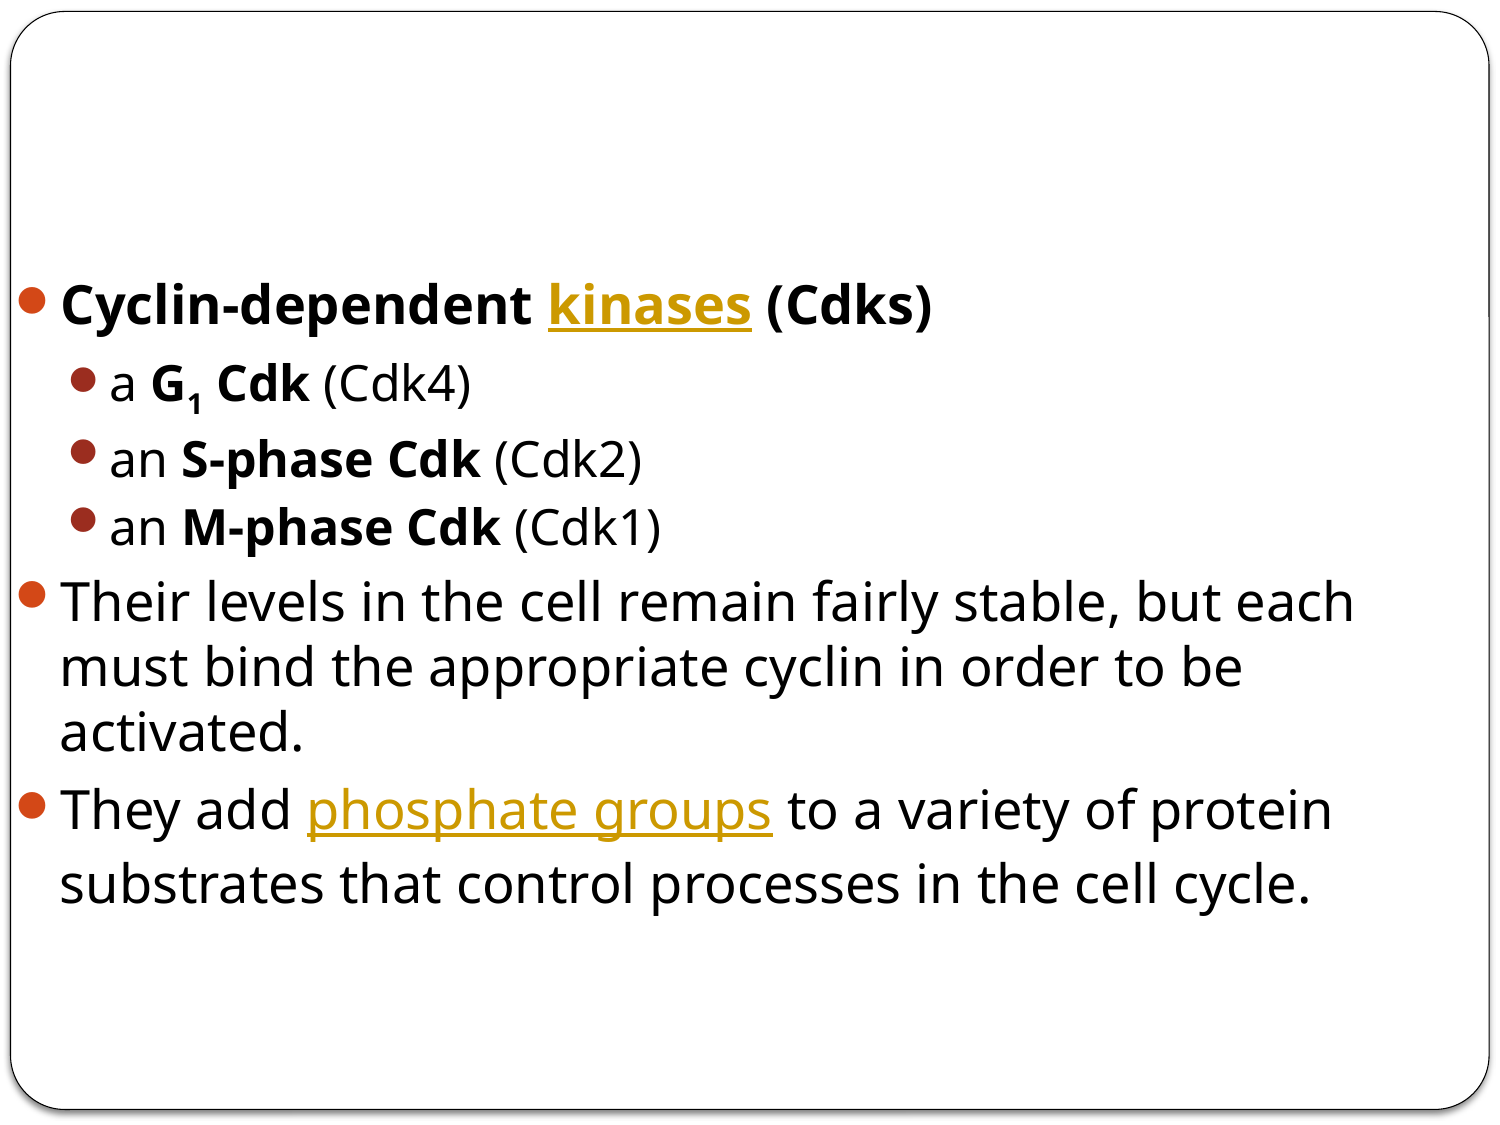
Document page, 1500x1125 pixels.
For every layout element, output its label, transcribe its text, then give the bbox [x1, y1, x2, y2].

list Cyclin-dependent kinases (Cdks) a G1 Cdk (Cdk4) an S-phase Cdk (Cdk2) an M-phase Cdk (Cdk1) Their levels in the cell remain fairly stable, but each must bind the appropriate cyclin in order to be activated. They add phosphate groups to a variety of protein substrates that control processes in the cell cycle. [0, 262, 1500, 1125]
